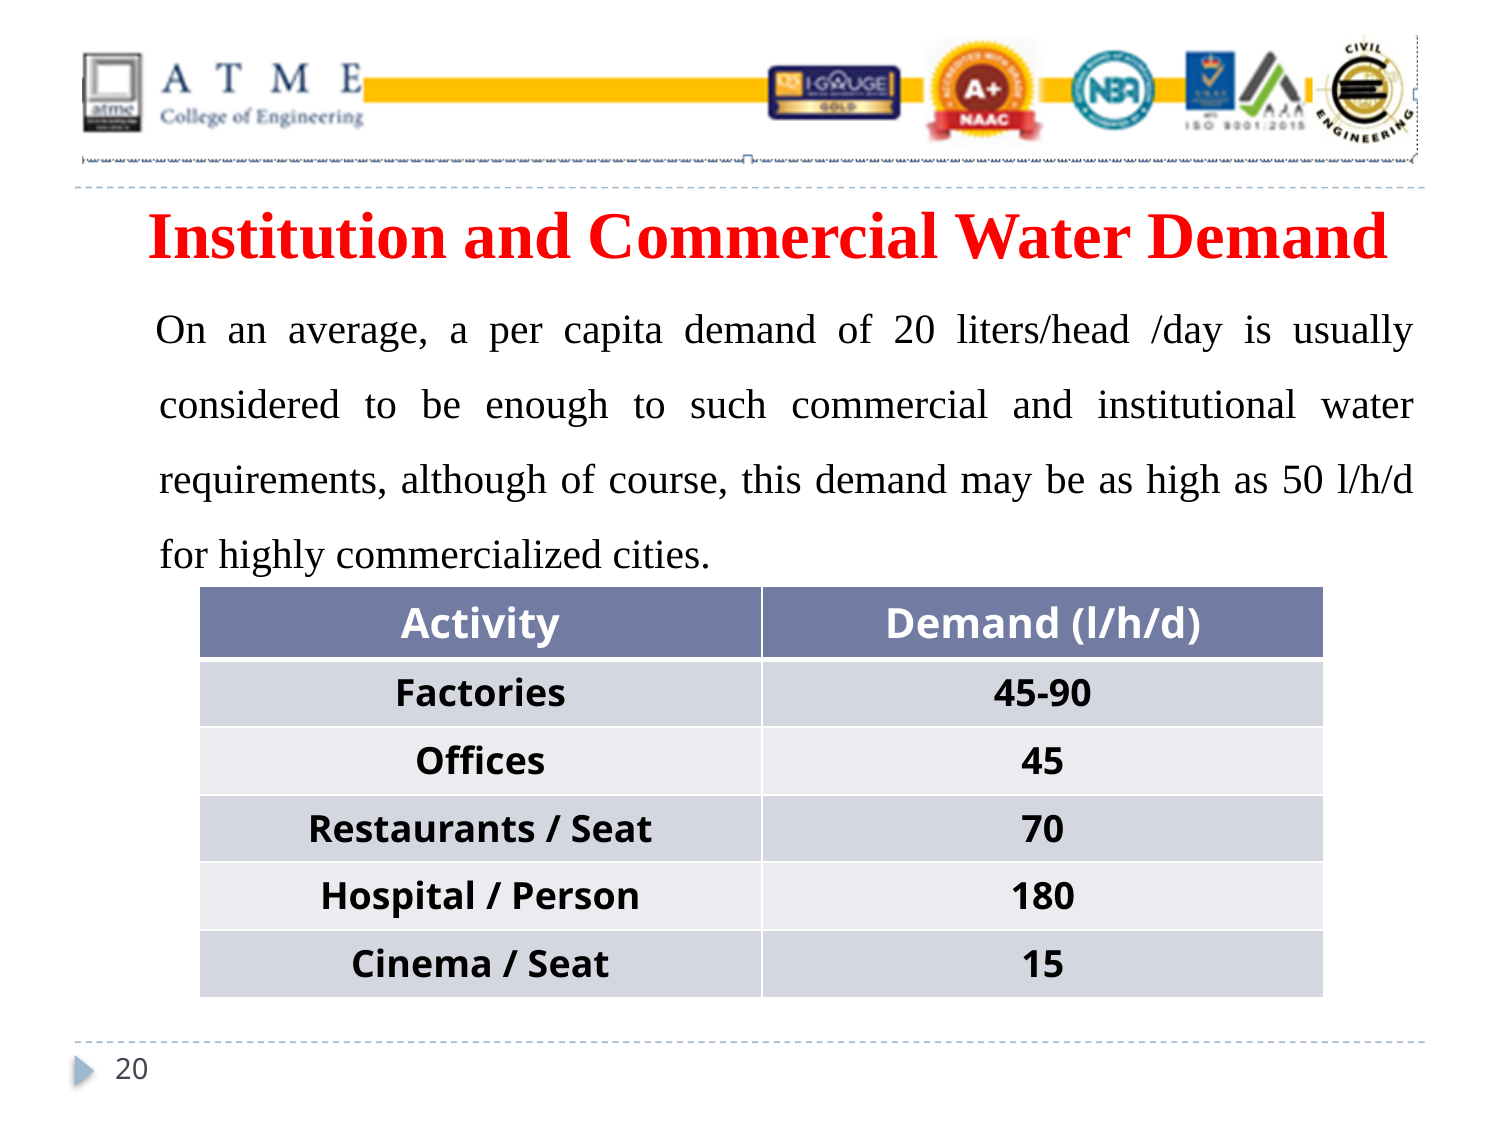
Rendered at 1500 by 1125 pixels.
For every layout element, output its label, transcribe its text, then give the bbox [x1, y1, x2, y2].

table_cell 15 [763, 931, 1323, 997]
text_box On an average, a per capita demand of 20 liters/head /day is usually considered to be enough to such commercial and institutional water requirements, although of course, this demand may be as high as 50 l/h/d for highly commercialized cities. [140, 269, 1430, 585]
title Institution and Commercial Water Demand [93, 164, 1444, 280]
table_cell 180 [763, 863, 1323, 929]
table_cell Hospital / Person [200, 863, 761, 929]
picture [82, 35, 1418, 164]
slide_number 20 [100, 1042, 426, 1103]
table_cell Factories [200, 662, 761, 726]
table_cell Offices [200, 728, 761, 794]
table_cell 45-90 [763, 662, 1323, 726]
table_cell 70 [763, 796, 1323, 861]
table_header Demand (l/h/d) [763, 587, 1323, 657]
table_cell Restaurants / Seat [200, 796, 761, 861]
table_header Activity [200, 587, 761, 657]
table_cell Cinema / Seat [200, 931, 761, 997]
table_cell 45 [763, 728, 1323, 794]
